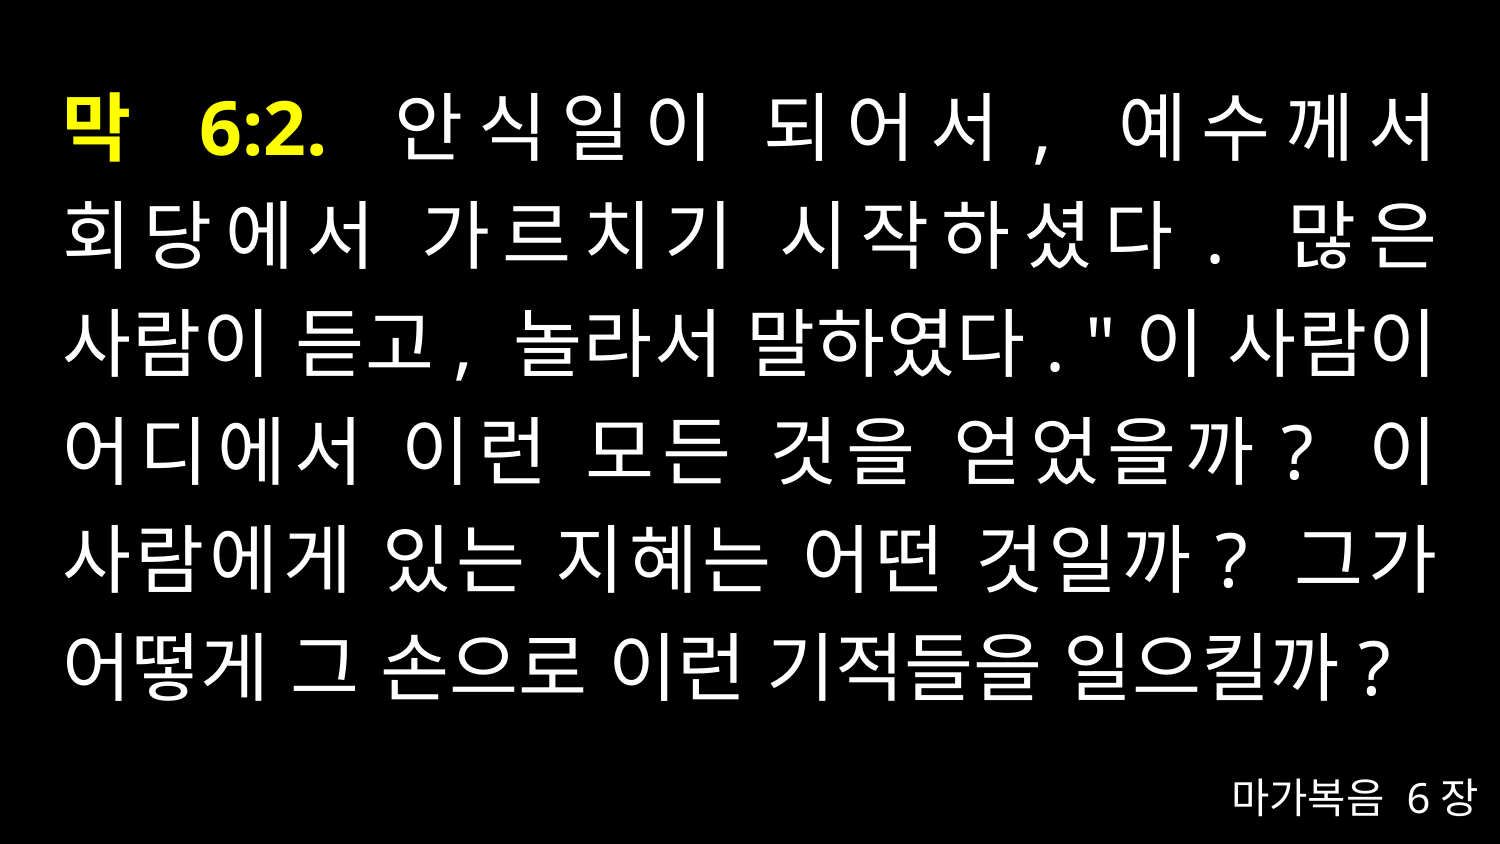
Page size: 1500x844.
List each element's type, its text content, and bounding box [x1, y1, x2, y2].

subtitle 마가복음 6장 [916, 770, 1500, 844]
title 막 6:2. 안식일이 되어서, 예수께서 회당에서 가르치기 시작하셨다. 많은 사람이 듣고, 놀라서 말하였다. "이 사람이 어디에서 이런 모든 것을 얻었을까? 이 사람에게 있는 지혜는 어떤 것일까? 그가 어떻게 그 손으로 이런 기적들을 일으킬까? [0, 0, 1500, 844]
